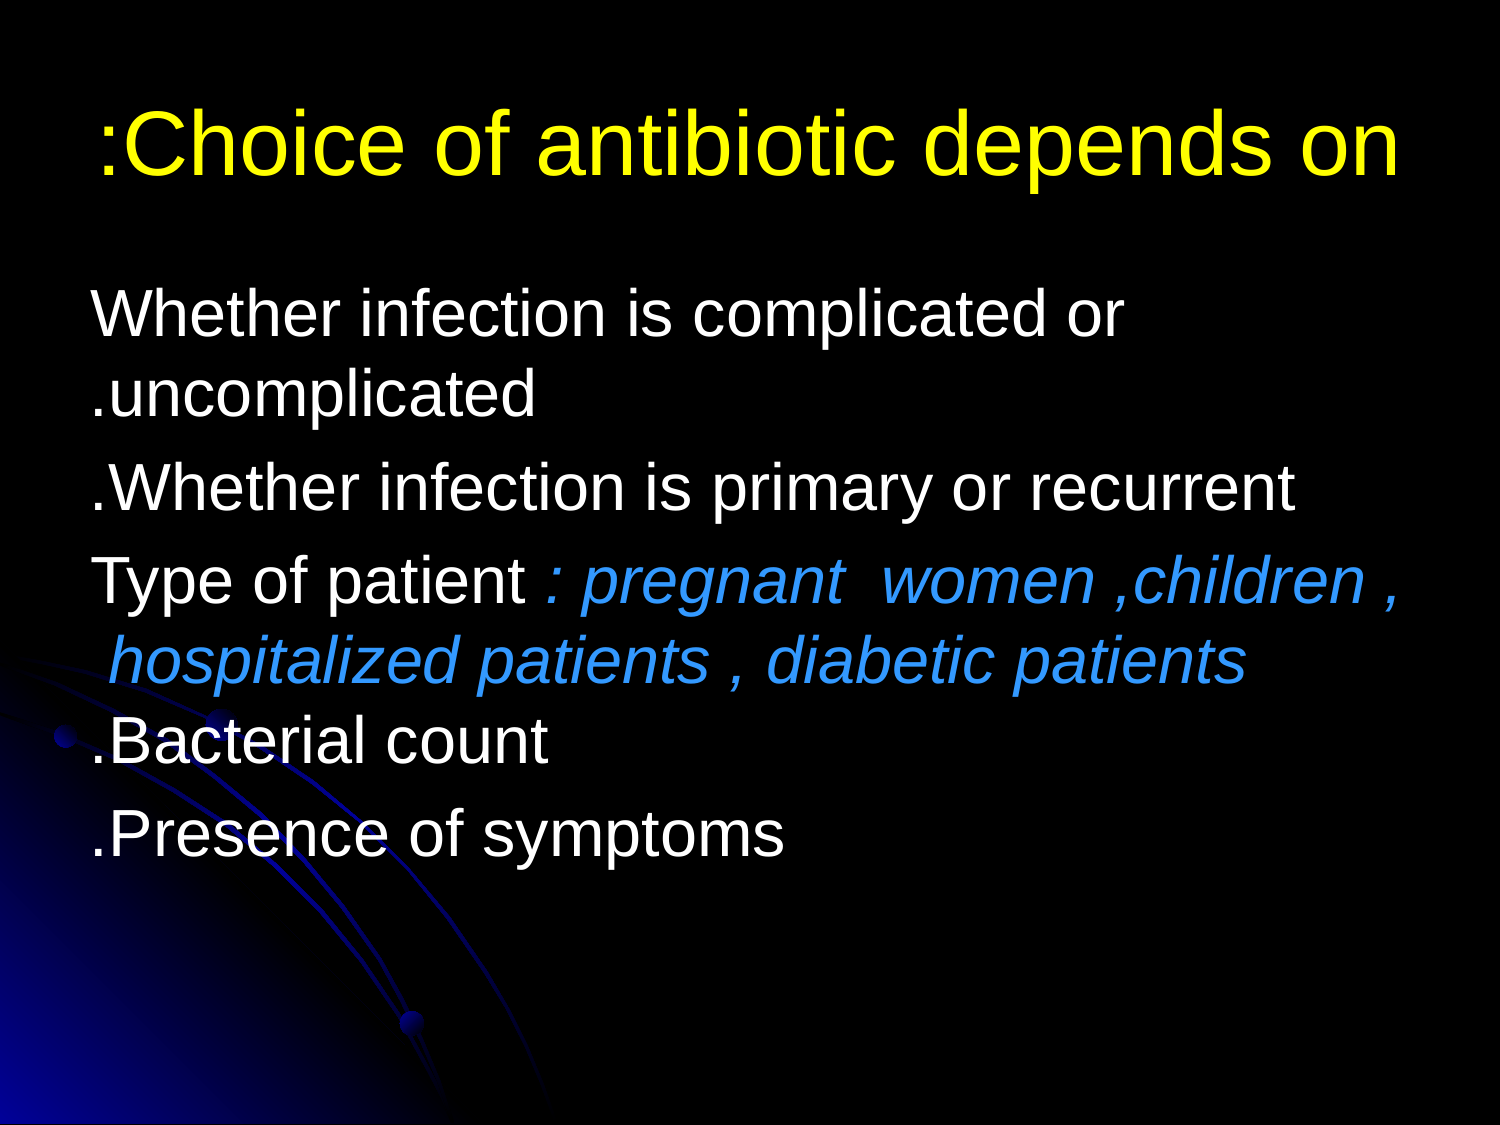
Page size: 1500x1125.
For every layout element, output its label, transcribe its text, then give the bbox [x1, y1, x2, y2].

list Whether infection is complicated or uncomplicated. Whether infection is primary or recurrent. Type of patient : pregnant women ,children , hospitalized patients , diabetic patients Bacterial count. Presence of symptoms. [74, 262, 1426, 1006]
title Choice of antibiotic depends on: [74, 45, 1426, 233]
